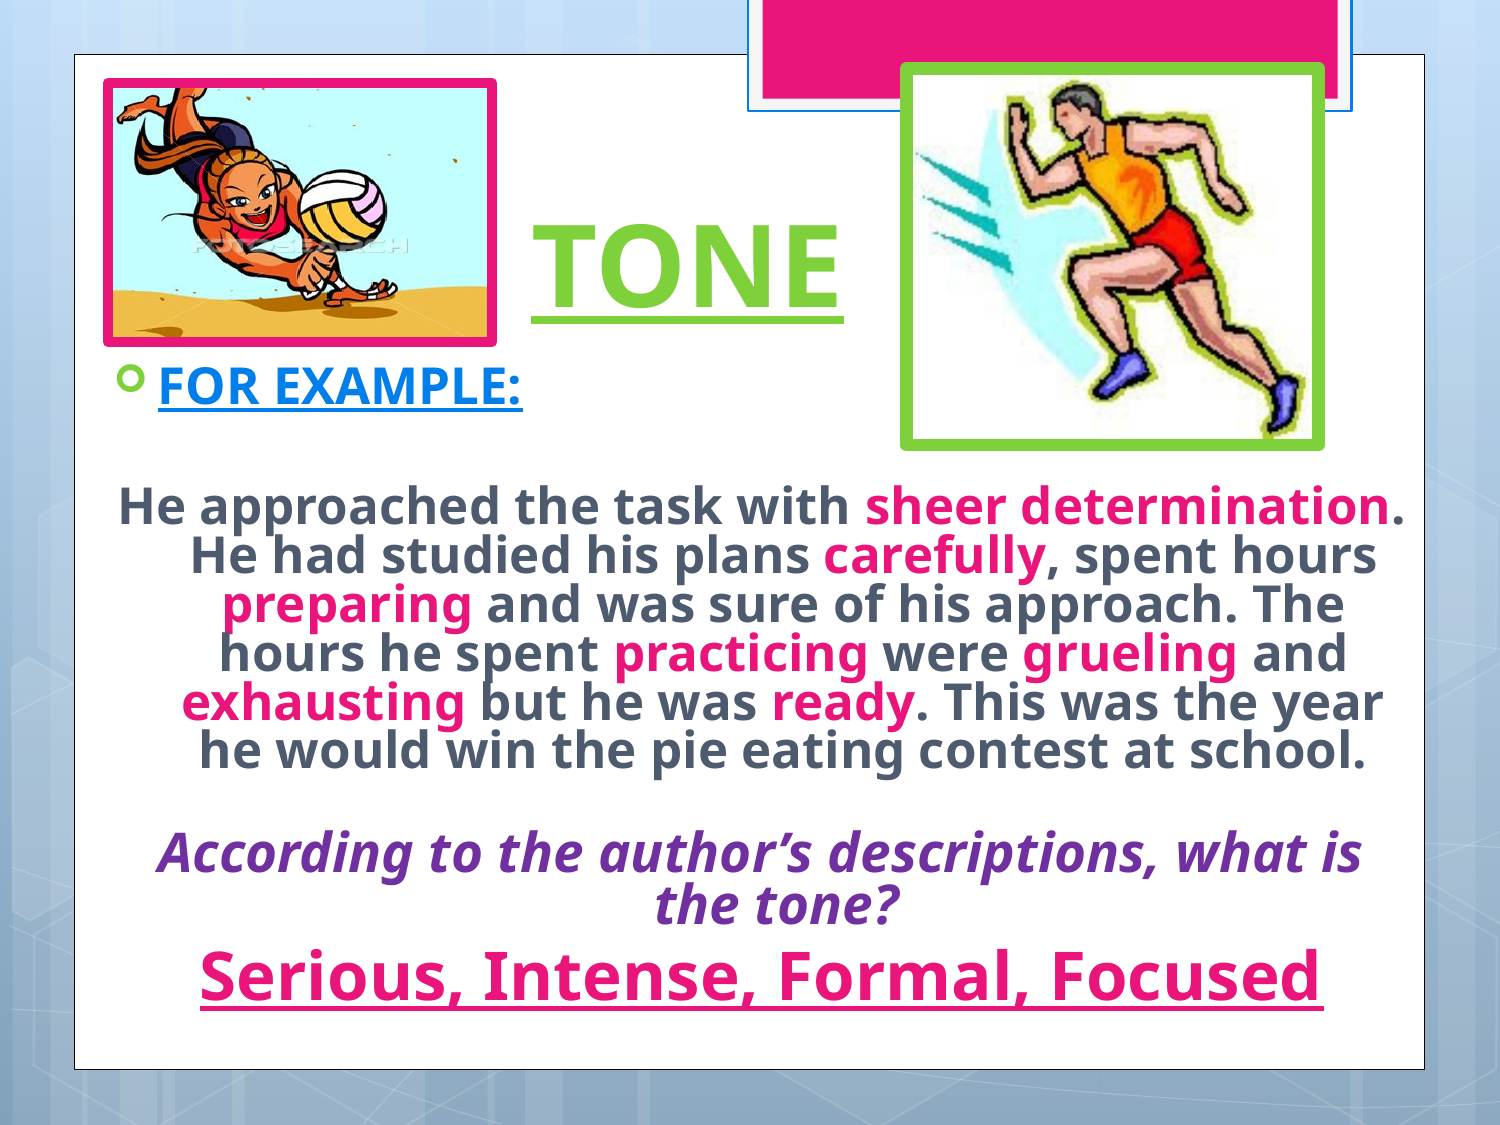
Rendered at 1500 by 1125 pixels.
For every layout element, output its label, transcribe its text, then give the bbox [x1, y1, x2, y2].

picture [912, 74, 1313, 440]
title TONE [497, 149, 900, 338]
picture [112, 87, 488, 338]
list FOR EXAMPLE: He approached the task with sheer determination. He had studied his plans carefully, spent hours preparing and was sure of his approach. The hours he spent practicing were grueling and exhausting but he was ready. This was the year he would win the pie eating contest at school. According to the author’s descriptions, what is the tone? Serious, Intense, Formal, Focused [87, 357, 1425, 1075]
